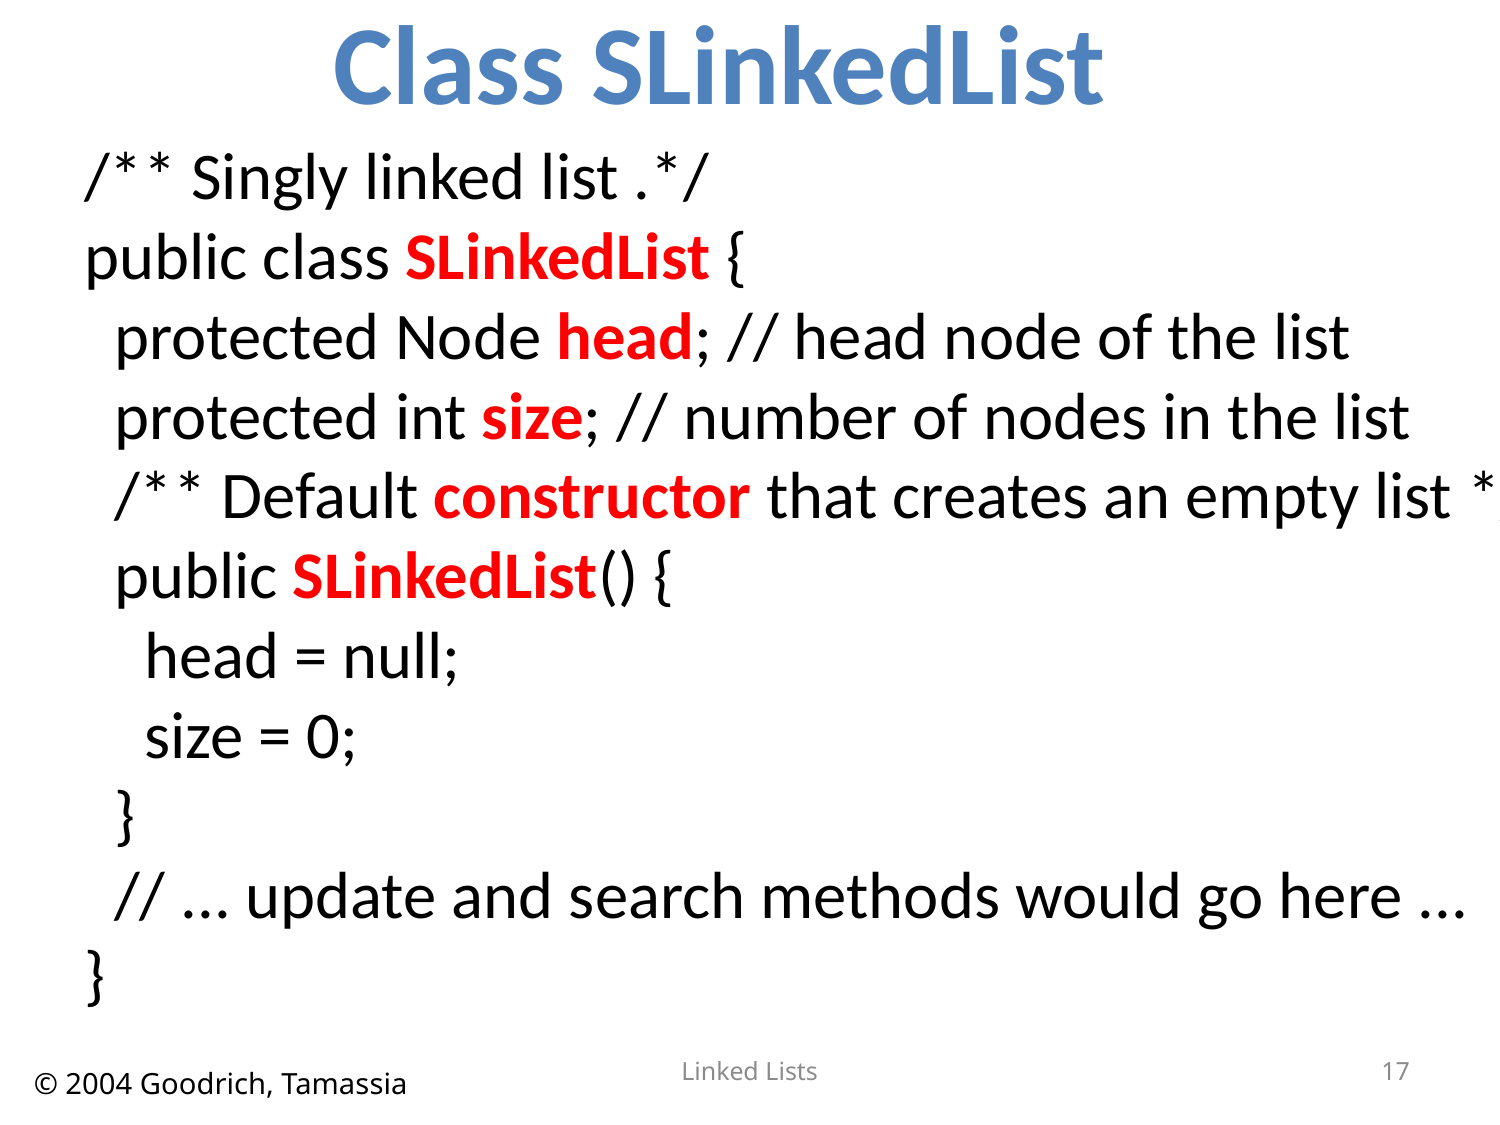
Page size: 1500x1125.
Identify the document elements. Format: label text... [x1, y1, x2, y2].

list /** Singly linked list .*/ public class SLinkedList { protected Node head; // head node of the list protected int size; // number of nodes in the list /** Default constructor that creates an empty list */ public SLinkedList() { head = null; size = 0; } // ... update and search methods would go here ... } [69, 125, 1500, 1125]
title Class SLinkedList [63, 19, 1376, 100]
slide_number 17 [1074, 1042, 1425, 1103]
footer Linked Lists [512, 1042, 988, 1103]
